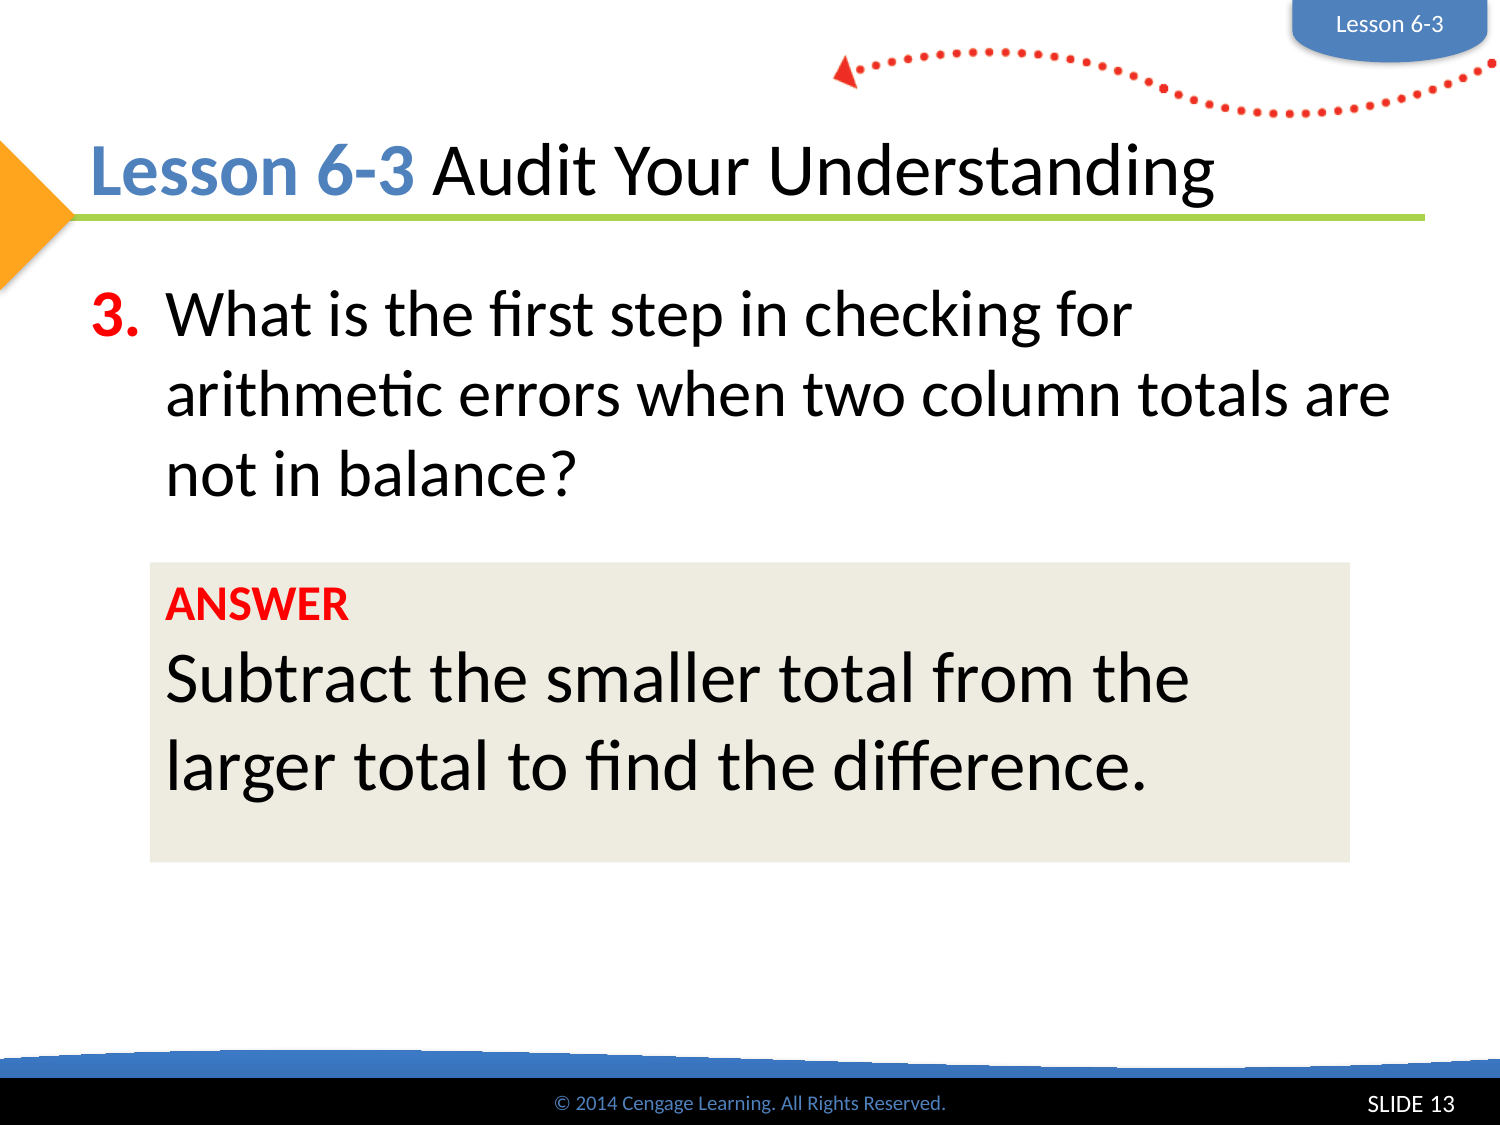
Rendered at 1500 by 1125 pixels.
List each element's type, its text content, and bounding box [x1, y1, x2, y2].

slide_number SLIDE 13 [1170, 1080, 1470, 1125]
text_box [1292, 0, 1488, 63]
text_box [0, 138, 78, 293]
text_box ANSWER Subtract the smaller total from the larger total to find the difference. [149, 562, 1350, 863]
title Lesson 6-3 Audit Your Understanding [75, 29, 1350, 218]
picture [827, 37, 1500, 126]
list 3. What is the first step in checking for arithmetic errors when two column totals are not in balance? [75, 262, 1425, 1005]
